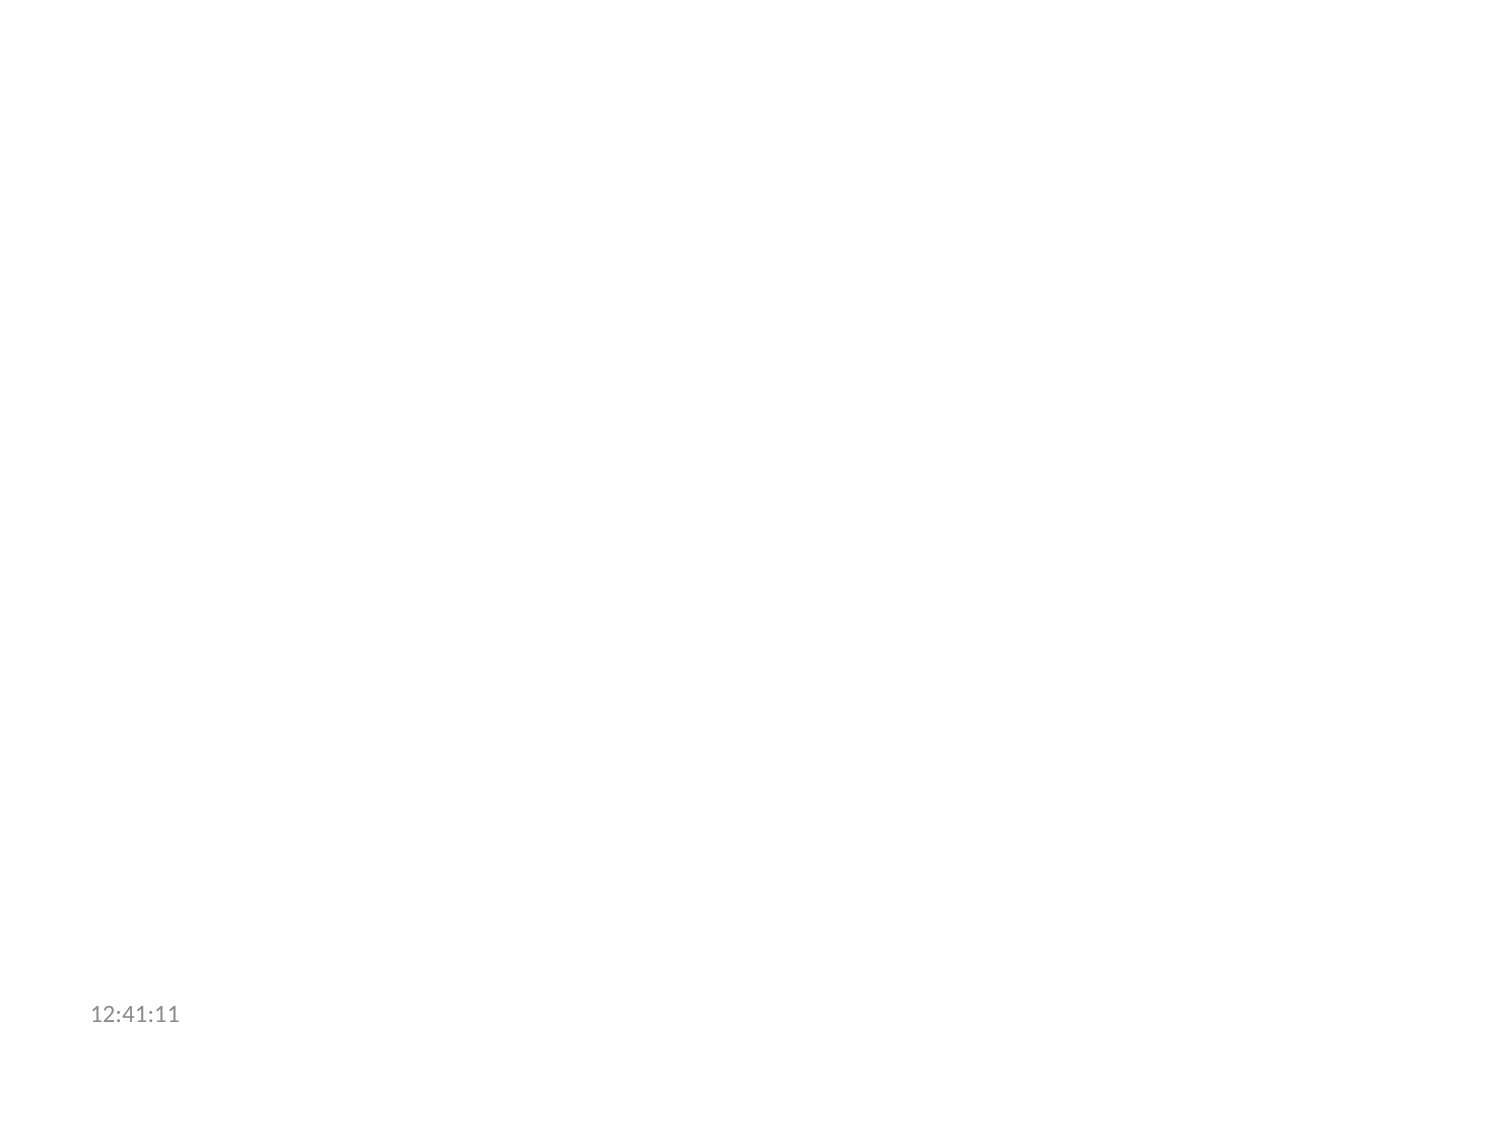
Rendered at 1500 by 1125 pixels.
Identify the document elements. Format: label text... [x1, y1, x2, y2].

text_box 15:35:09 [75, 982, 425, 1043]
